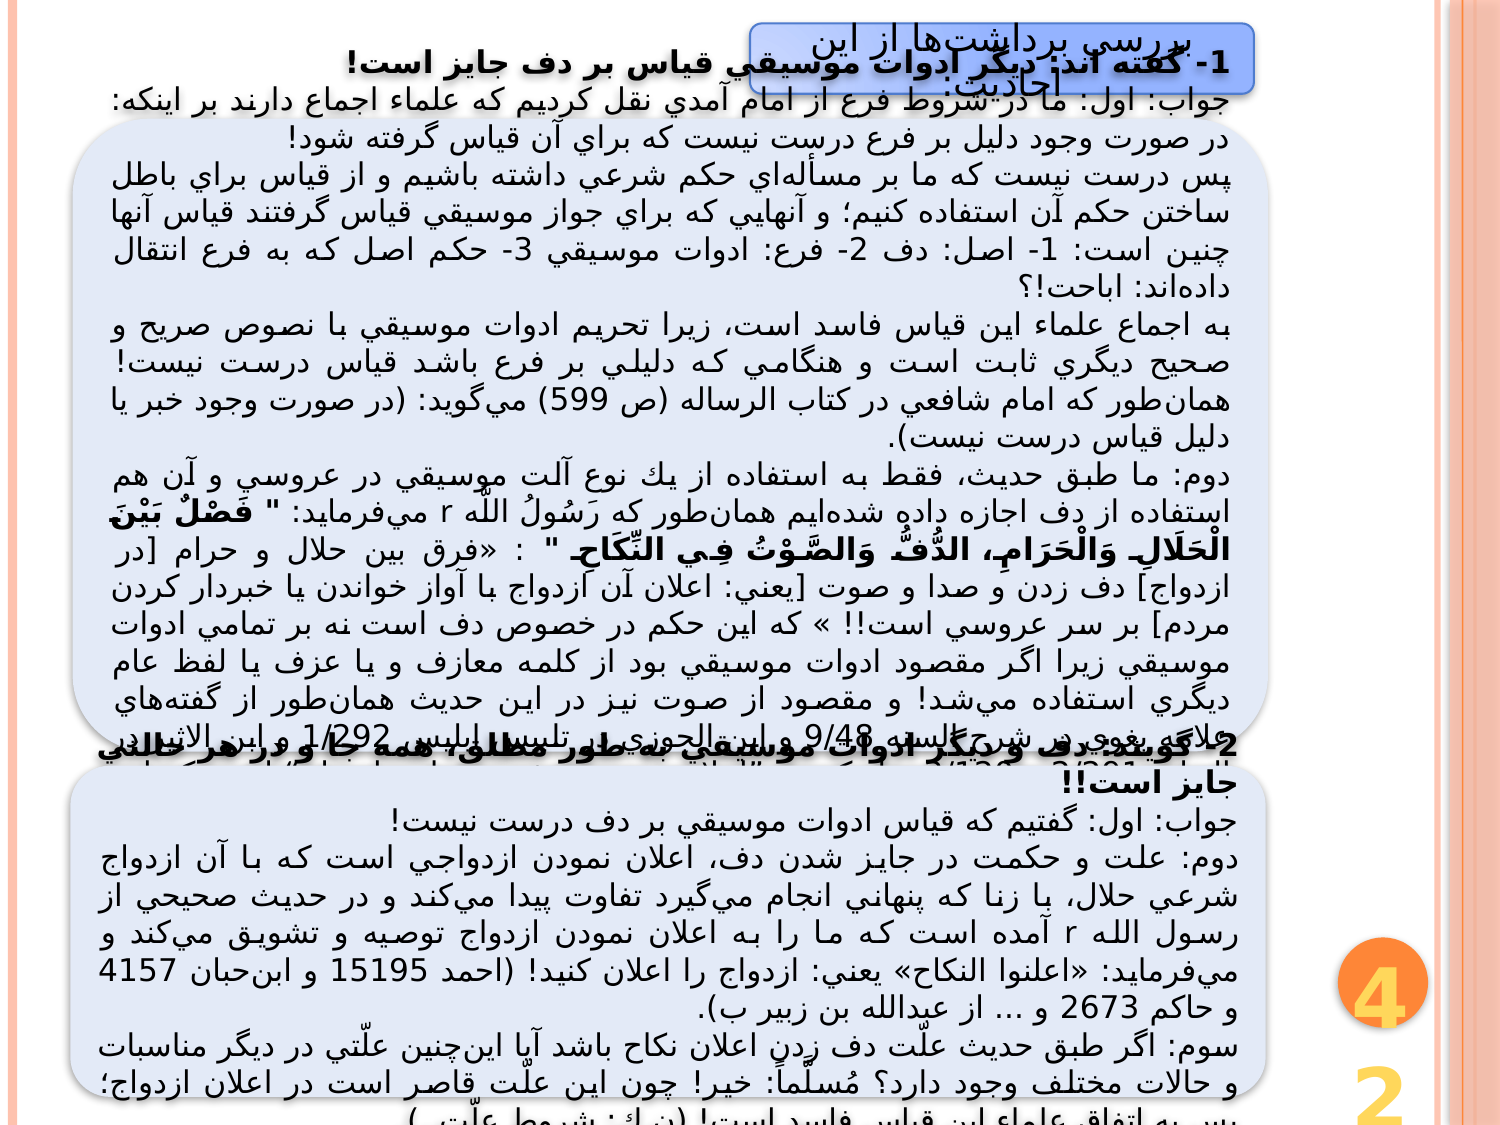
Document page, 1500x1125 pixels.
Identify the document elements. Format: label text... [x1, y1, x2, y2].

text_box 2- گويند: دف و ديگر ادوات موسيقي به طور مطلق، همه جا و در هر حالتي جايز است!! جواب: اول: گفتيم كه قياس ادوات موسيقي بر دف درست نيست! دوم: علت و حكمت در جايز شدن دف، اعلان نمودن ازدواجي است كه با آن ازدواج شرعي حلال، با زنا كه پنهاني انجام مي‌گيرد تفاوت پيدا مي‌كند و در حديث صحيحي از رسول الله r آمده است كه ما را به اعلان نمودن ازدواج توصيه و تشويق مي‌كند و مي‌فرمايد: «اعلنوا النكاح» يعني: ازدواج را اعلان كنيد! (احمد 15195 و ابن‌حبان 4157 و حاكم 2673 و ... از عبدالله بن زبير ب). سوم: اگر طبق حديث علّت دف زدن اعلان نكاح باشد آيا اين‌چنين علّتي در ديگر مناسبات و حالات مختلف وجود دارد؟ مُسلَّماً: خير! چون اين علّت قاصر است در اعلان ازدواج؛ پس به اتفاق علماء اين قياس فاسد است! (ن.ك: شروط علّت..). [69, 764, 1267, 1098]
text_box 1- گفته اند: ديگر ادوات موسيقي قياس بر دف جايز است! جواب: اول: ما در شروط فرع از امام آمدي نقل كرديم كه علماء اجماع دارند بر اينكه: در صورت وجود دليل بر فرع درست نيست كه براي آن قياس گرفته شود! پس درست نيست كه ما بر مسأله‌اي حكم شرعي داشته باشيم و از قياس براي باطل ساختن حكم آن استفاده كنيم؛ و آنهايي كه براي جواز موسيقي قياس گرفتند قياس آنها چنين است: 1- اصل: دف 2- فرع: ادوات موسيقي 3- حكم اصل كه به فرع انتقال داده‌اند: اباحت!؟ به اجماع علماء اين قياس فاسد است، زيرا تحريم ادوات موسيقي با نصوص صريح و صحيح ديگري ثابت است و هنگامي كه دليلي بر فرع باشد قياس درست نيست! همان‌طور كه امام شافعي در كتاب الرساله (ص 599) مي‌گويد: (در صورت وجود خبر يا دليل قياس درست نيست). دوم: ما طبق حديث، فقط به استفاده‌ از يك نوع آلت موسيقي در عروسي و آن هم استفاده از دف اجازه‌ داده شده‌ايم همان‌طور كه‌ رَسُولُ اللَّه r مي‌فرمايد: " فَصْلٌ بَيْنَ الْحَلَالِ وَالْحَرَامِ، الدُّفُّ وَالصَّوْتُ فِي النِّكَاحِ " : «فرق بين حلال و حرام [در ازدواج] دف زدن و صدا و صوت [يعني: اعلان آن ازدواج با آواز خواندن يا خبردار كردن مردم] بر سر عروسي است!! » كه اين حكم در خصوص دف است نه بر تمامي ادوات موسيقي زيرا اگر مقصود ادوات موسيقي بود از كلمه معازف و يا عزف يا لفظ عام ديگري استفاده مي‌شد! و مقصود از صوت نيز در اين حديث همان‌طور از گفته‌هاي علامه بغوي در شرح السنه 9/48 و ابن الجوزي در تلبيس ابليس 1/292 و ابن الاثير در النهايه 2/291 و 3/120 نقل كرديم ”اعلان نمودن و شهرت دادن ازدواج“ است كه اين كار با آواز خواندن كه يكي از معاني صوت است و با دف زدن حاصل مي‌شود! [71, 117, 1270, 753]
text_box بررسي برداشت‌ها از اين احاديث: [748, 22, 1255, 95]
text_box 42 [1318, 937, 1444, 1125]
